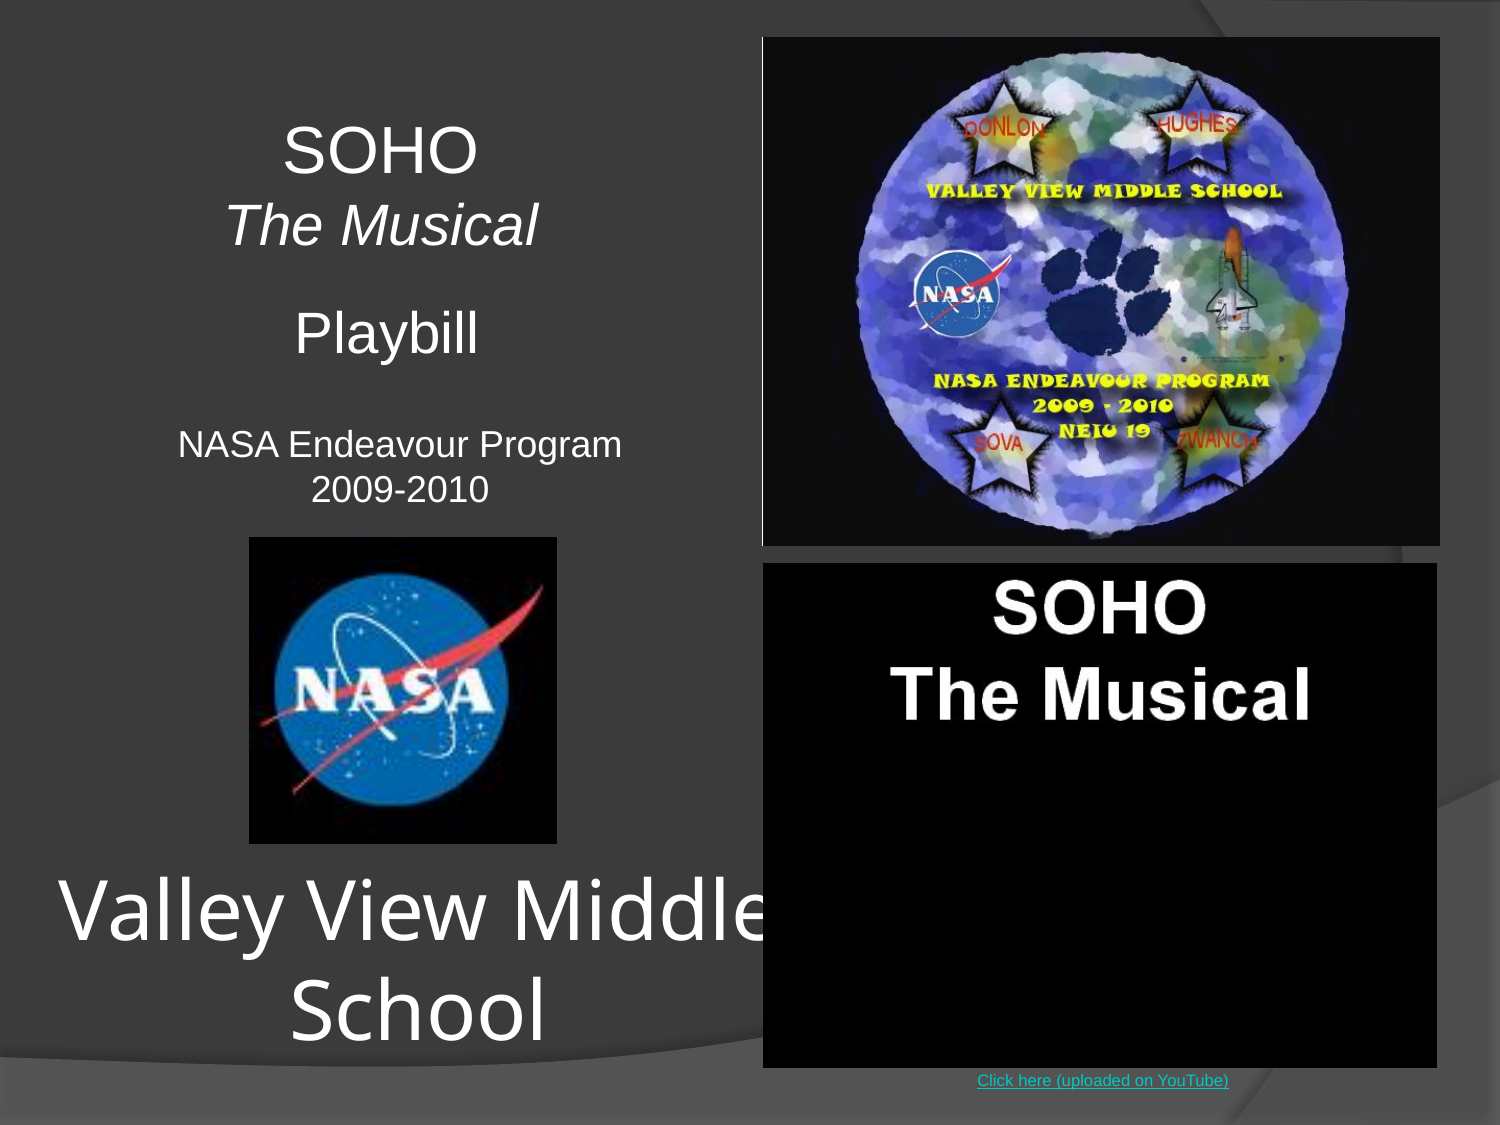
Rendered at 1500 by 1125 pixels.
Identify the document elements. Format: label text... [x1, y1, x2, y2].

picture [762, 37, 1440, 546]
text_box Playbill [199, 287, 575, 373]
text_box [762, 562, 1438, 1069]
picture [249, 537, 557, 844]
text_box Click here (uploaded on YouTube) [962, 1062, 1463, 1098]
text_box Valley View Middle School [24, 849, 754, 1065]
text_box SOHO The Musical [124, 99, 638, 265]
text_box NASA Endeavour Program 2009-2010 [125, 412, 675, 518]
